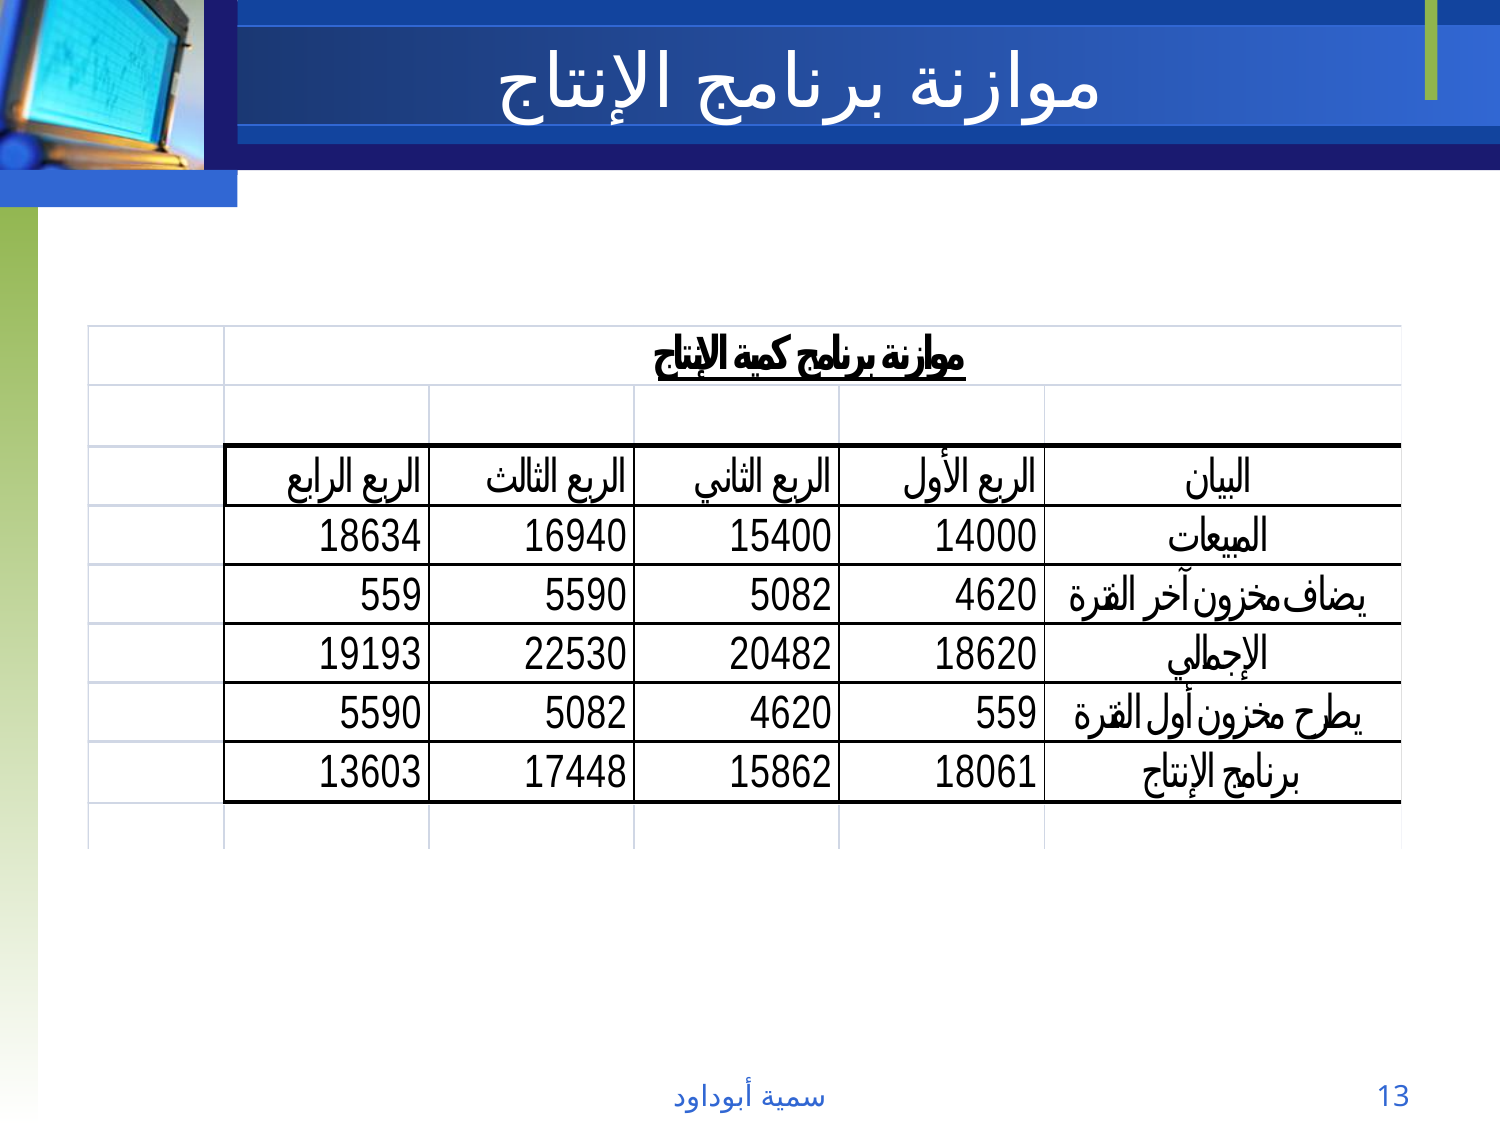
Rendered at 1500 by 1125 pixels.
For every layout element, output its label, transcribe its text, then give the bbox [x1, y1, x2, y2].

footer سمية أبوداود [512, 1069, 988, 1111]
slide_number 13 [1074, 1069, 1426, 1111]
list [87, 324, 1404, 852]
title موازنة برنامج الإنتاج [237, 33, 1363, 122]
picture [0, 0, 204, 169]
